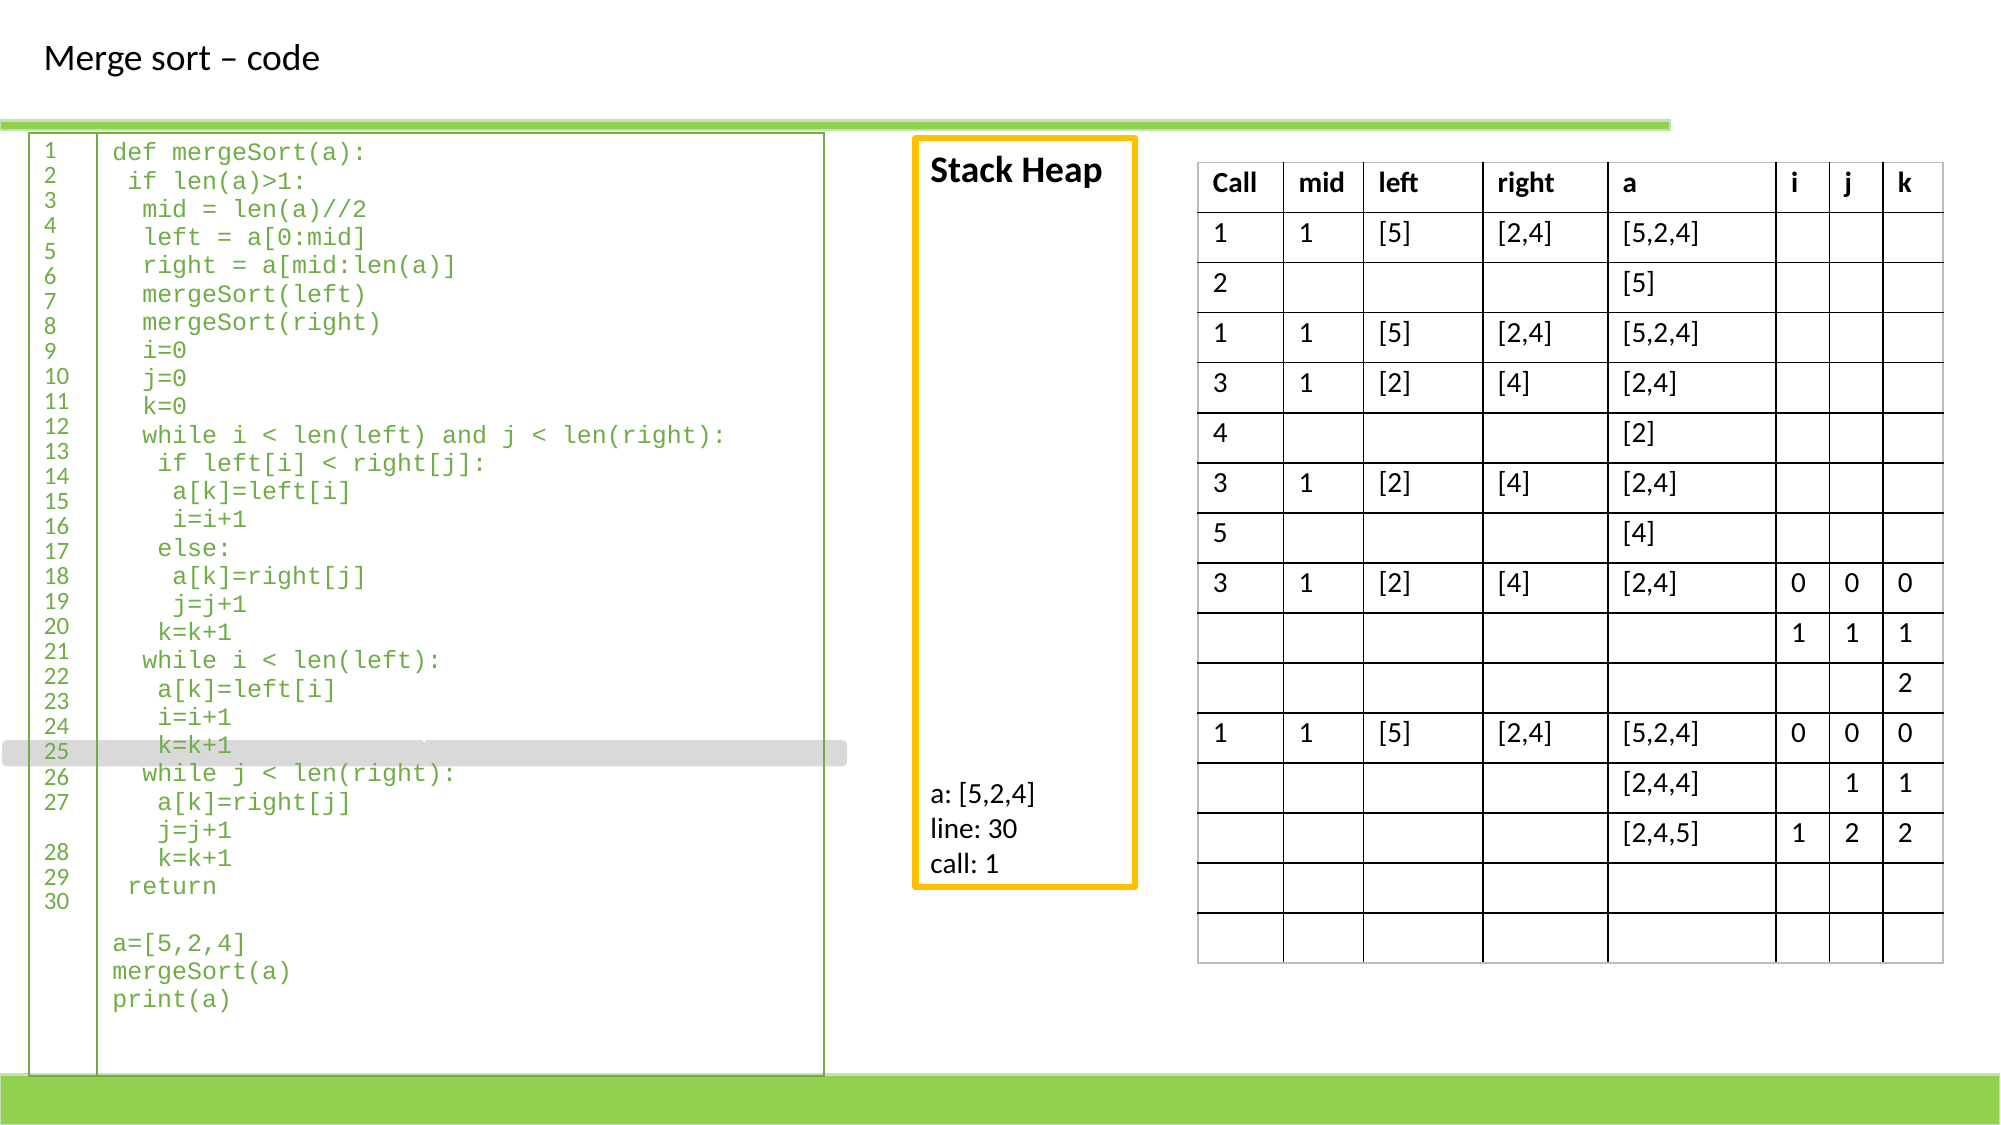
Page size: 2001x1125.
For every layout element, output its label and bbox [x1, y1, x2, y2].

table_cell [1284, 313, 1363, 362]
text_box [915, 137, 1135, 888]
table_header [1830, 163, 1882, 212]
table_cell [1830, 764, 1882, 812]
text_box [1, 740, 28, 767]
table_cell [1777, 914, 1829, 962]
table_cell [1484, 564, 1607, 612]
table_cell [1199, 263, 1283, 312]
table_cell [1199, 464, 1283, 512]
table_cell [1284, 914, 1363, 962]
table_cell [1830, 363, 1882, 412]
table_cell [1199, 814, 1283, 862]
table_cell [1884, 764, 1942, 812]
table_cell [1364, 363, 1482, 412]
text_box [825, 740, 848, 767]
table_cell [1364, 814, 1482, 862]
table_cell [1199, 514, 1283, 562]
table_cell [1284, 363, 1363, 412]
table_cell [1484, 514, 1607, 562]
table_cell [1609, 914, 1775, 962]
table_cell [1777, 514, 1829, 562]
table_cell [1830, 213, 1882, 262]
table_cell [1484, 213, 1607, 262]
table_cell [1609, 414, 1775, 462]
table_cell [1364, 213, 1482, 262]
table_cell [1830, 714, 1882, 762]
table_header [1884, 163, 1942, 212]
table_cell [1364, 464, 1482, 512]
table_cell [1777, 714, 1829, 762]
table_cell [1777, 564, 1829, 612]
table_cell [1364, 564, 1482, 612]
table_header [98, 134, 823, 1075]
table_cell [1777, 664, 1829, 712]
table_cell [1199, 313, 1283, 362]
table_header [30, 134, 96, 1075]
table_cell [1777, 363, 1829, 412]
table_header [1364, 163, 1482, 212]
table_cell [1284, 564, 1363, 612]
table_cell [1884, 414, 1942, 462]
table_cell [1199, 714, 1283, 762]
table_cell [1364, 263, 1482, 312]
table_cell [1830, 814, 1882, 862]
table_cell [1484, 664, 1607, 712]
table_header [1199, 163, 1283, 212]
table_cell [1484, 914, 1607, 962]
table_cell [1484, 363, 1607, 412]
table_cell [1830, 263, 1882, 312]
table_cell [1884, 614, 1942, 662]
table_cell [1609, 263, 1775, 312]
table_cell [1830, 564, 1882, 612]
table_cell [1884, 363, 1942, 412]
table_cell [1830, 864, 1882, 912]
table_cell [1284, 514, 1363, 562]
table_cell [1284, 714, 1363, 762]
table_cell [1884, 313, 1942, 362]
table_cell [1884, 664, 1942, 712]
table_cell [1199, 564, 1283, 612]
table_cell [1884, 814, 1942, 862]
table_cell [1364, 614, 1482, 662]
table_cell [1609, 614, 1775, 662]
table_cell [1484, 263, 1607, 312]
table_cell [1777, 614, 1829, 662]
table_cell [1830, 313, 1882, 362]
table_header [1777, 163, 1829, 212]
table_cell [1884, 514, 1942, 562]
table_cell [1777, 464, 1829, 512]
table_cell [1284, 263, 1363, 312]
table_cell [1777, 213, 1829, 262]
table_cell [1364, 664, 1482, 712]
table_cell [1199, 363, 1283, 412]
table_cell [1884, 564, 1942, 612]
table_cell [1199, 864, 1283, 912]
table_cell [1884, 213, 1942, 262]
table_cell [1609, 313, 1775, 362]
table_cell [1284, 664, 1363, 712]
table_cell [1484, 464, 1607, 512]
table_cell [1484, 414, 1607, 462]
table_cell [1199, 764, 1283, 812]
table_cell [1284, 764, 1363, 812]
table_cell [1777, 864, 1829, 912]
table_cell [1830, 914, 1882, 962]
table_cell [1609, 714, 1775, 762]
table_cell [1484, 814, 1607, 862]
table_cell [1884, 714, 1942, 762]
table_cell [1364, 714, 1482, 762]
table_cell [1609, 664, 1775, 712]
table_cell [1484, 614, 1607, 662]
table_cell [1484, 764, 1607, 812]
table_cell [1284, 414, 1363, 462]
table_cell [1609, 213, 1775, 262]
table_cell [1284, 213, 1363, 262]
table_cell [1364, 764, 1482, 812]
table_cell [1830, 514, 1882, 562]
table_cell [1884, 464, 1942, 512]
table_cell [1777, 814, 1829, 862]
table_header [1484, 163, 1607, 212]
table_cell [1884, 864, 1942, 912]
table_cell [1609, 564, 1775, 612]
table_cell [1364, 514, 1482, 562]
table_cell [1884, 914, 1942, 962]
table_cell [1609, 864, 1775, 912]
table_cell [1777, 414, 1829, 462]
table_cell [1830, 464, 1882, 512]
table_cell [1609, 363, 1775, 412]
text_box [28, 25, 1072, 86]
table_cell [1199, 914, 1283, 962]
table_cell [1830, 664, 1882, 712]
table_cell [1830, 614, 1882, 662]
table_cell [1199, 213, 1283, 262]
table_cell [1364, 914, 1482, 962]
table_cell [1284, 464, 1363, 512]
table_cell [1284, 614, 1363, 662]
table_cell [1199, 414, 1283, 462]
table_cell [1609, 764, 1775, 812]
table_header [1284, 163, 1363, 212]
table_cell [1609, 514, 1775, 562]
table_cell [1777, 764, 1829, 812]
table_cell [1284, 864, 1363, 912]
table_header [1609, 163, 1775, 212]
table_cell [1884, 263, 1942, 312]
table_cell [1609, 464, 1775, 512]
table_cell [1484, 714, 1607, 762]
table_cell [1199, 614, 1283, 662]
table_cell [1484, 864, 1607, 912]
table_cell [1830, 414, 1882, 462]
table_cell [1777, 263, 1829, 312]
table_cell [1609, 814, 1775, 862]
table_cell [1484, 313, 1607, 362]
table_cell [1364, 864, 1482, 912]
table_cell [1364, 414, 1482, 462]
table_cell [1364, 313, 1482, 362]
table_cell [1284, 814, 1363, 862]
table_cell [1199, 664, 1283, 712]
table_cell [1777, 313, 1829, 362]
